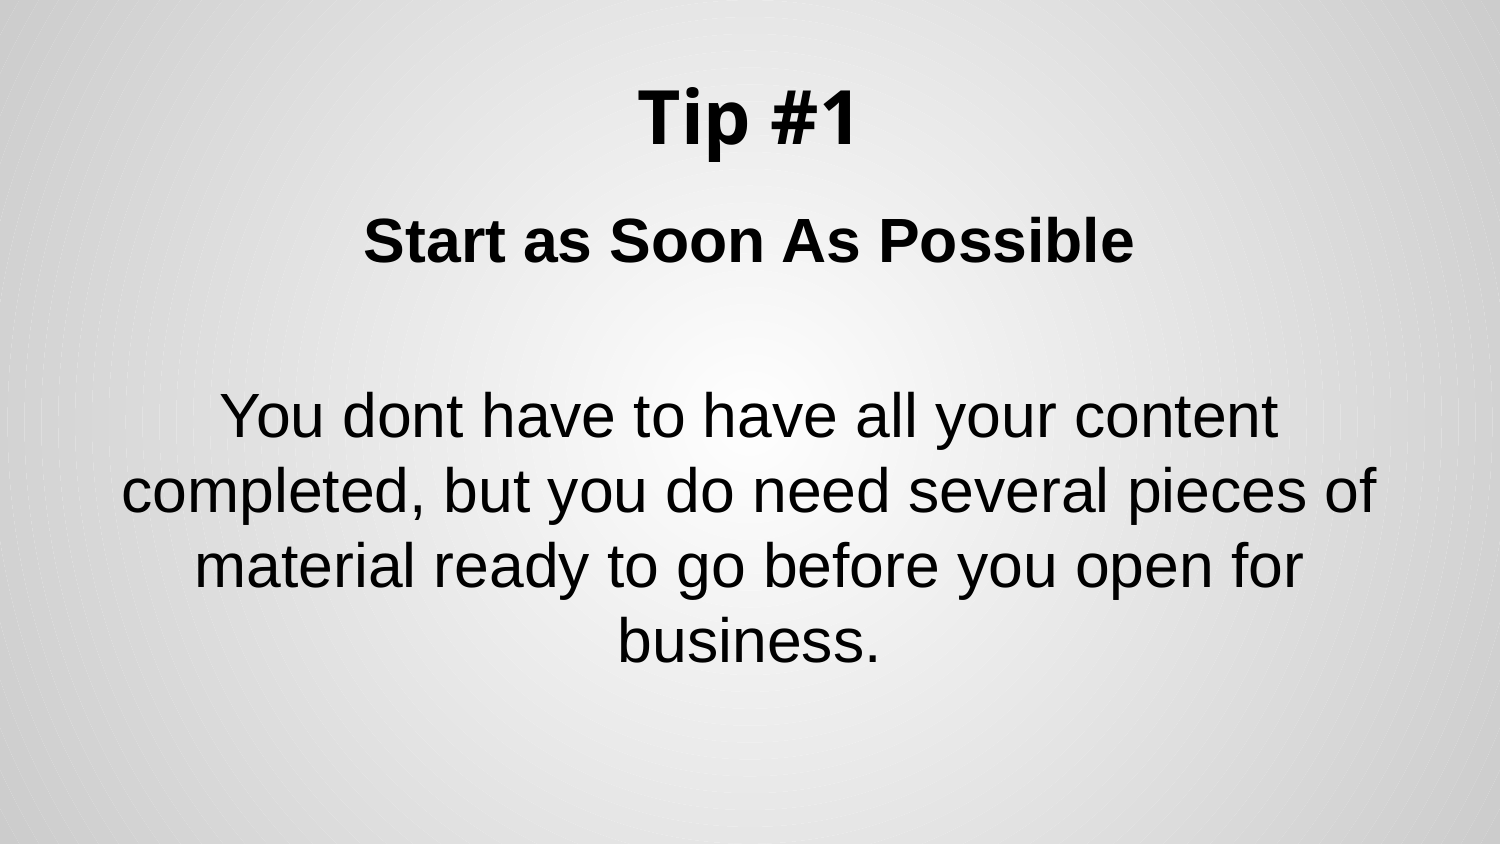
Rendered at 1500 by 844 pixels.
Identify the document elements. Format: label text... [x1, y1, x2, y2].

title Tip #1 [75, 33, 1425, 175]
list Start as Soon As Possible You dont have to have all your content completed, but you do need several pieces of material ready to go before you open for business. [75, 185, 1425, 804]
